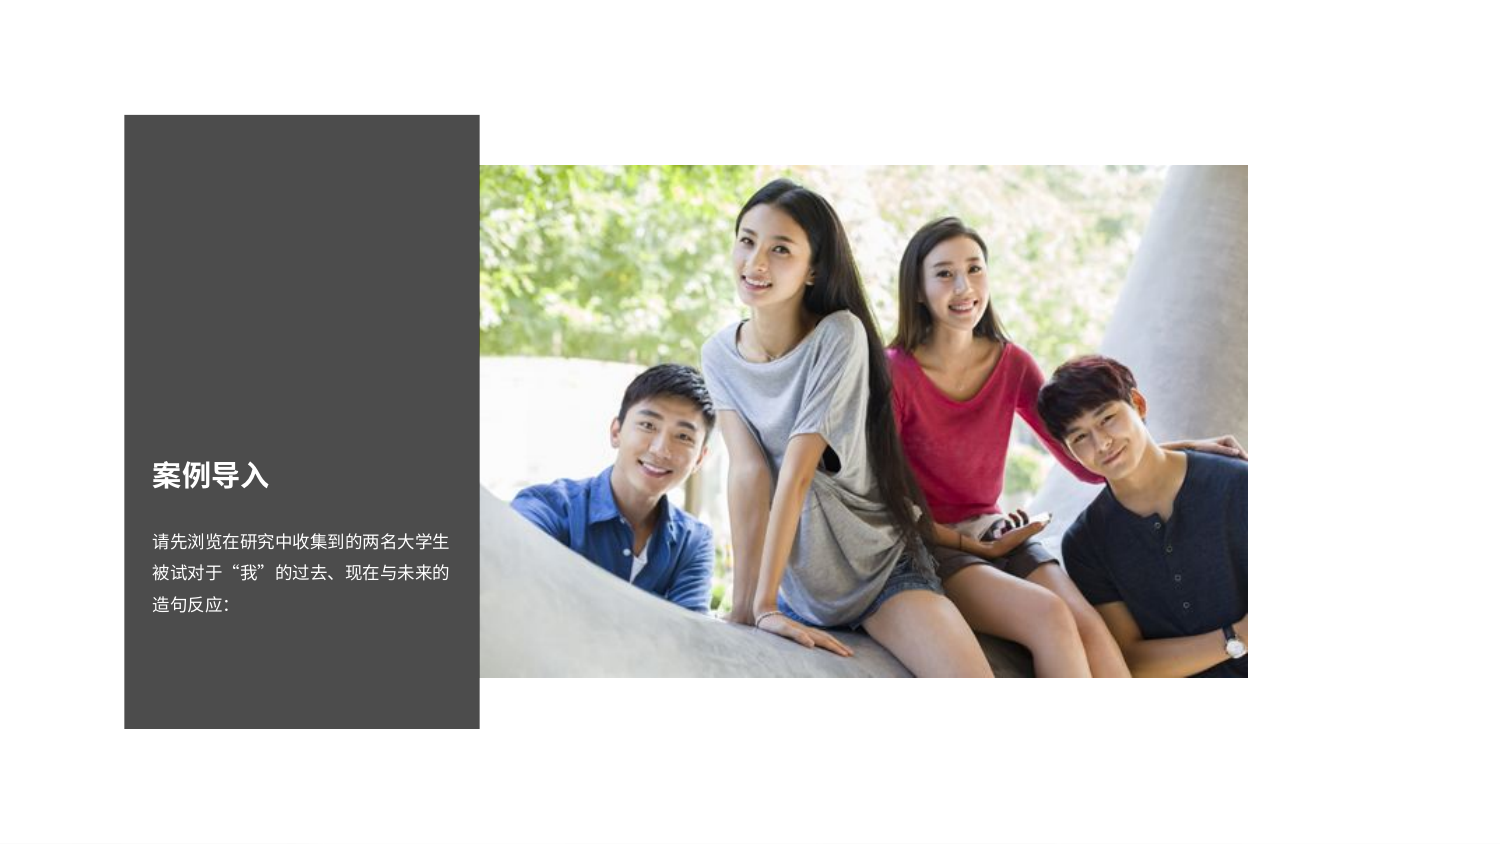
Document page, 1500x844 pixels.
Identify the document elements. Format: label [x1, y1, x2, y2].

text_box [124, 114, 480, 730]
picture [480, 165, 1248, 679]
